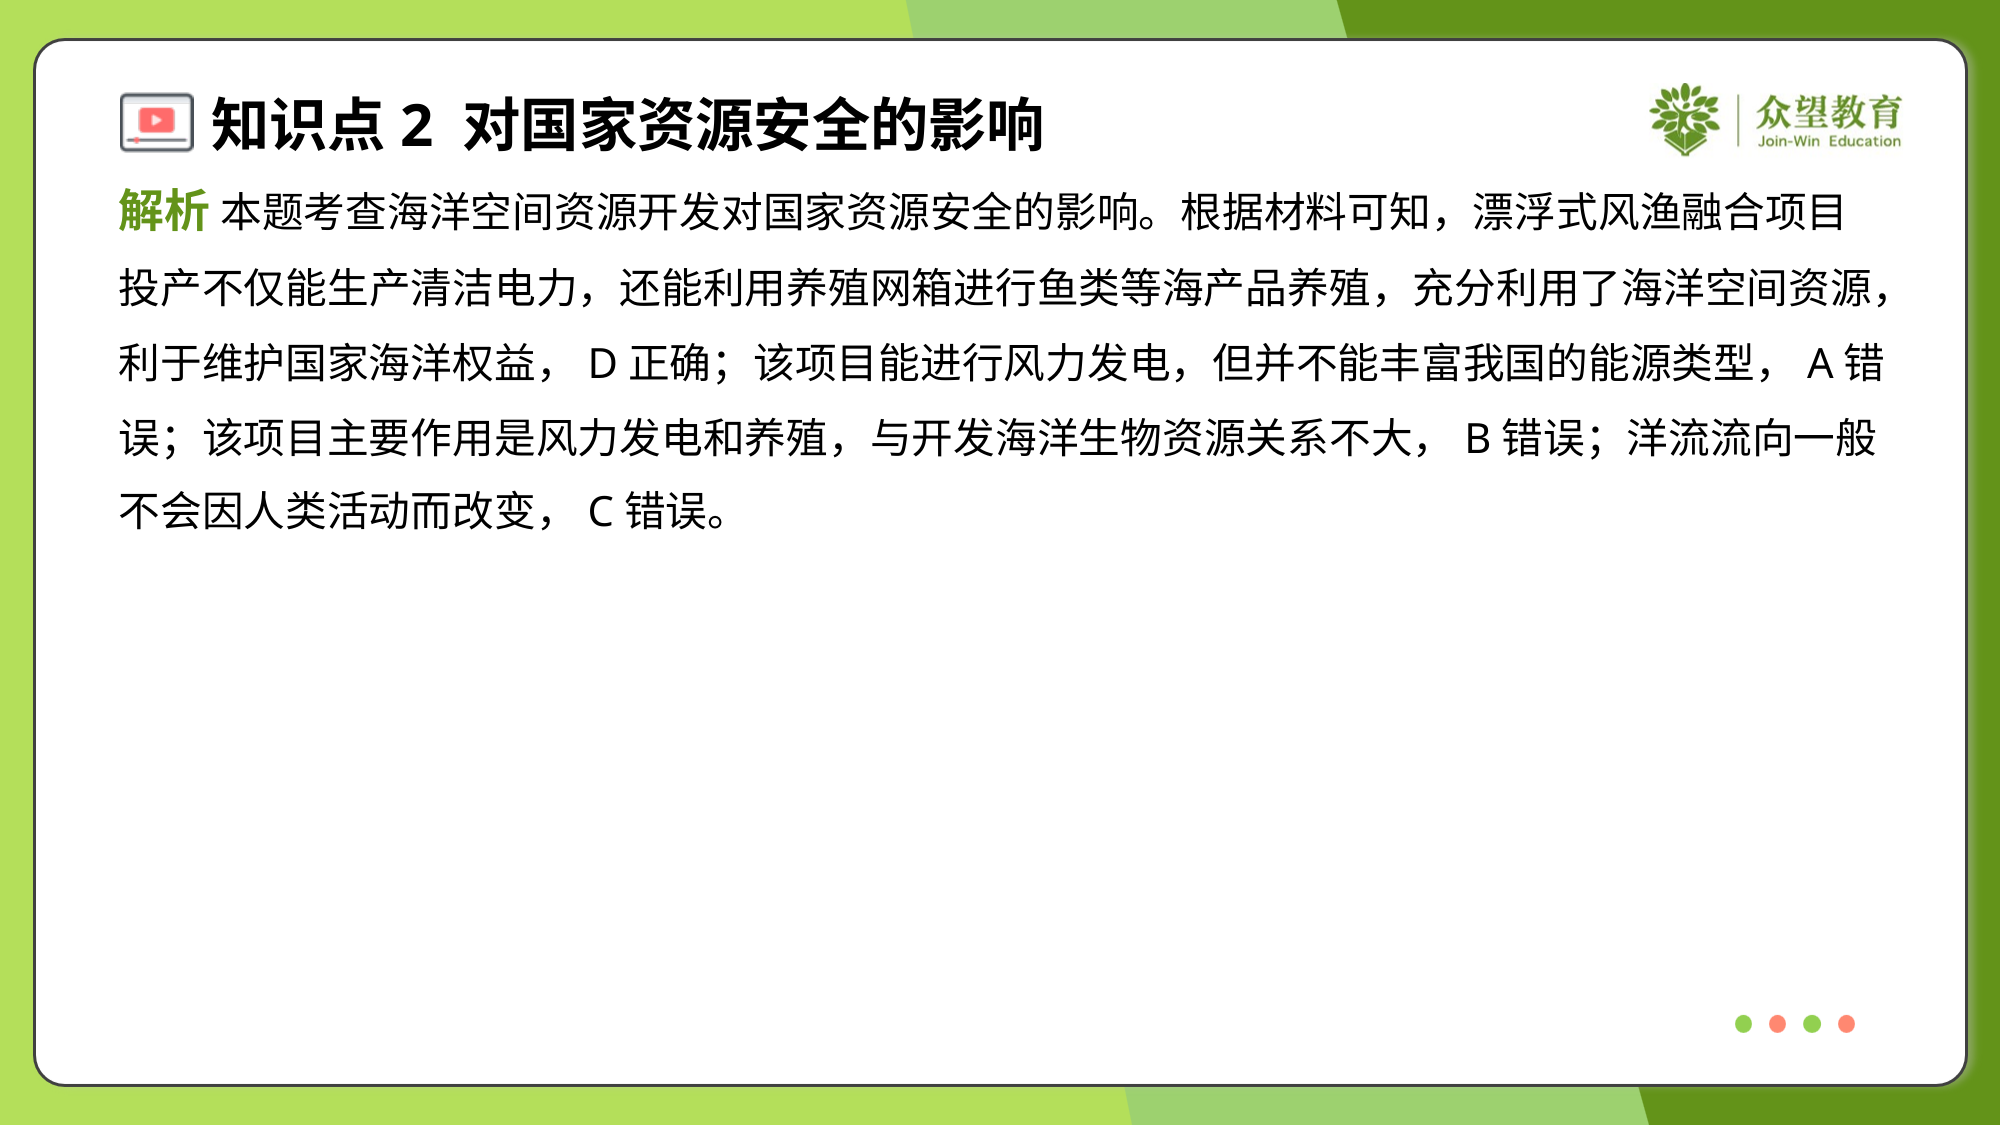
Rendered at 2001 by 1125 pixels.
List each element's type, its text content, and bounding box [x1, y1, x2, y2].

picture [0, 0, 2000, 1125]
text_box 解析 本题考查海洋空间资源开发对国家资源安全的影响。根据材料可知，漂浮式风渔融合项目 投产不仅能生产清洁电力，还能利用养殖网箱进行鱼类等海产品养殖，充分利用了海洋空间资源， 利于维护国家海洋权益，D正确；该项目能进行风力发电，但并不能丰富我国的能源类型，A错 误；该项目主要作用是风力发电和养殖，与开发海洋生物资源关系不大，B错误；洋流流向一般 不会因人类活动而改变，C错误。 [118, 159, 1883, 527]
